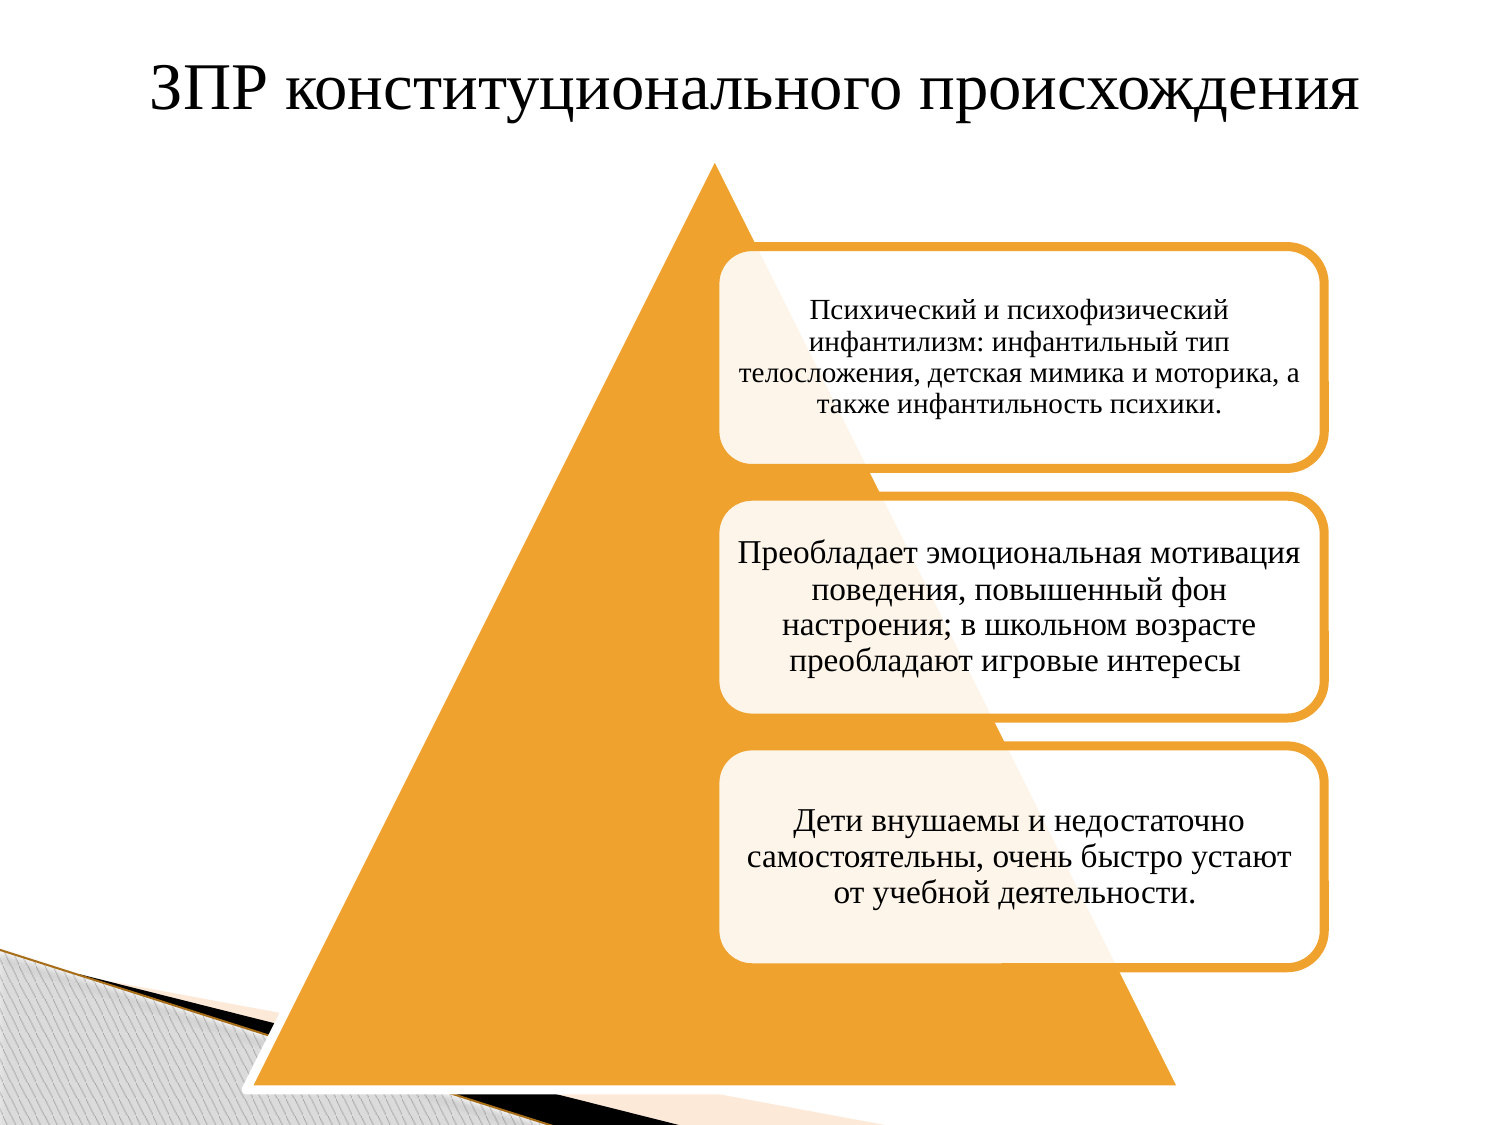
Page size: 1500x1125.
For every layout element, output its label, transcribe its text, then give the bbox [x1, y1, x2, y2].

text_box ЗПР конституционального происхождения [81, 35, 1430, 175]
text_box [140, 152, 1430, 1091]
